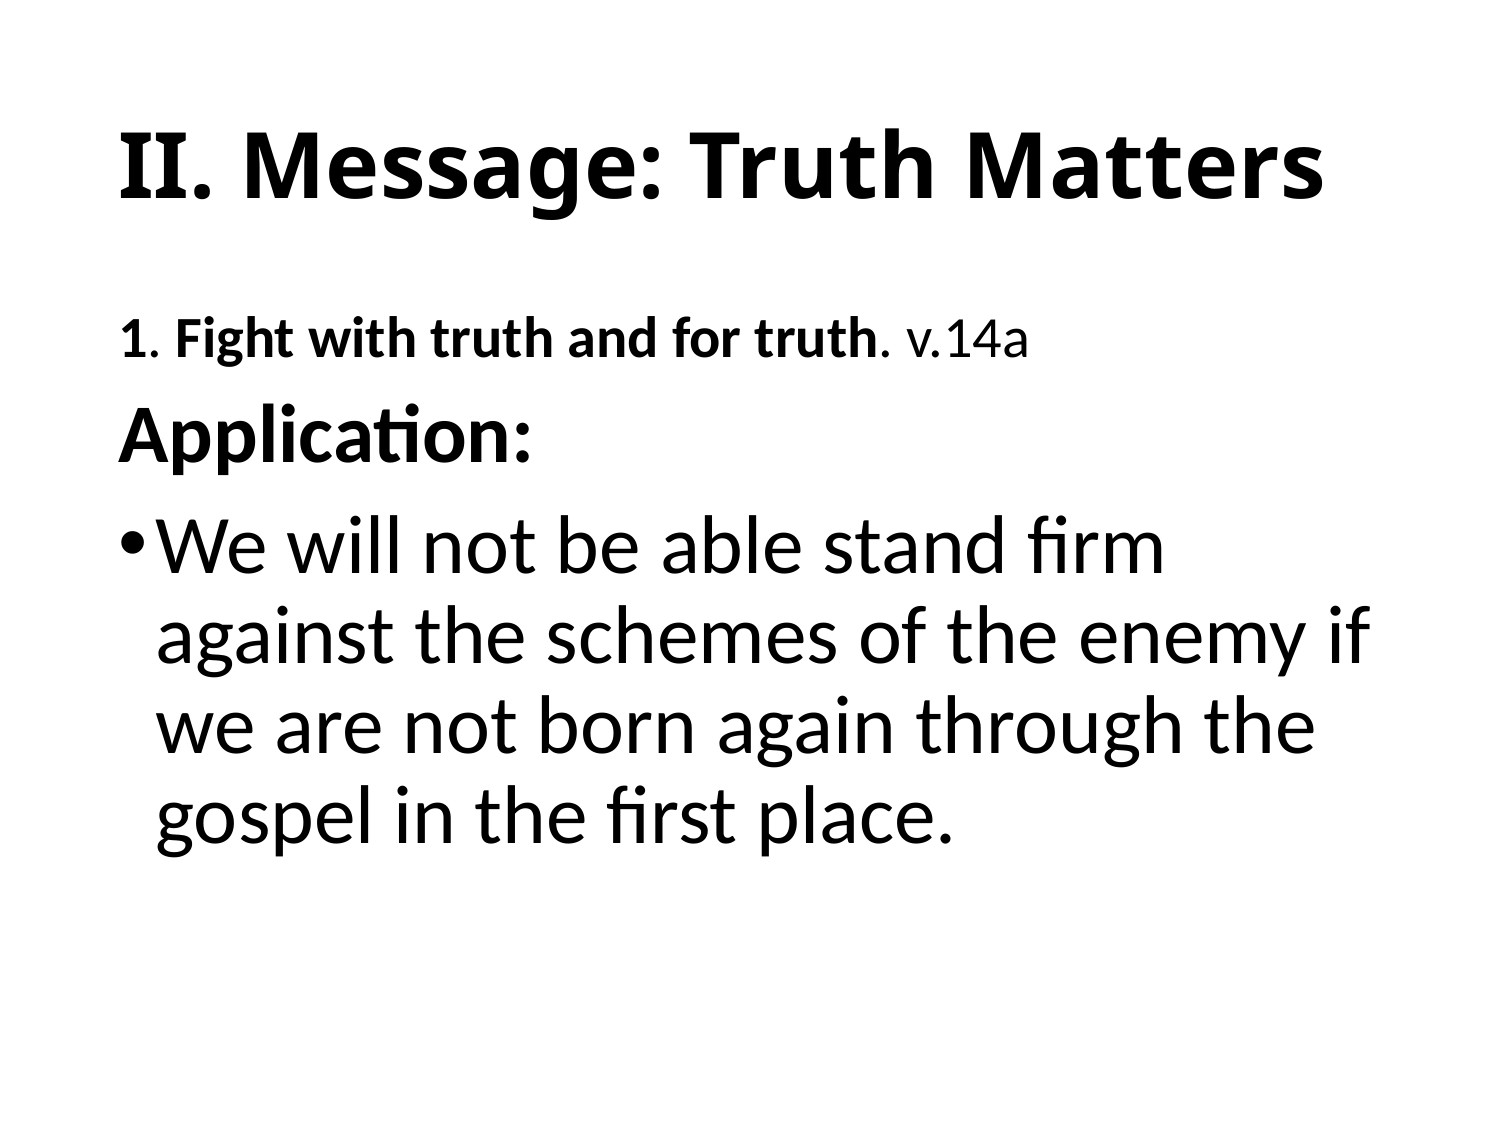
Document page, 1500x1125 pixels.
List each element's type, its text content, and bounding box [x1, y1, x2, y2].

list 1. Fight with truth and for truth. v.14a Application: We will not be able stand firm against the schemes of the enemy if we are not born again through the gospel in the first place. [103, 299, 1397, 1014]
title II. Message: Truth Matters [103, 59, 1397, 278]
